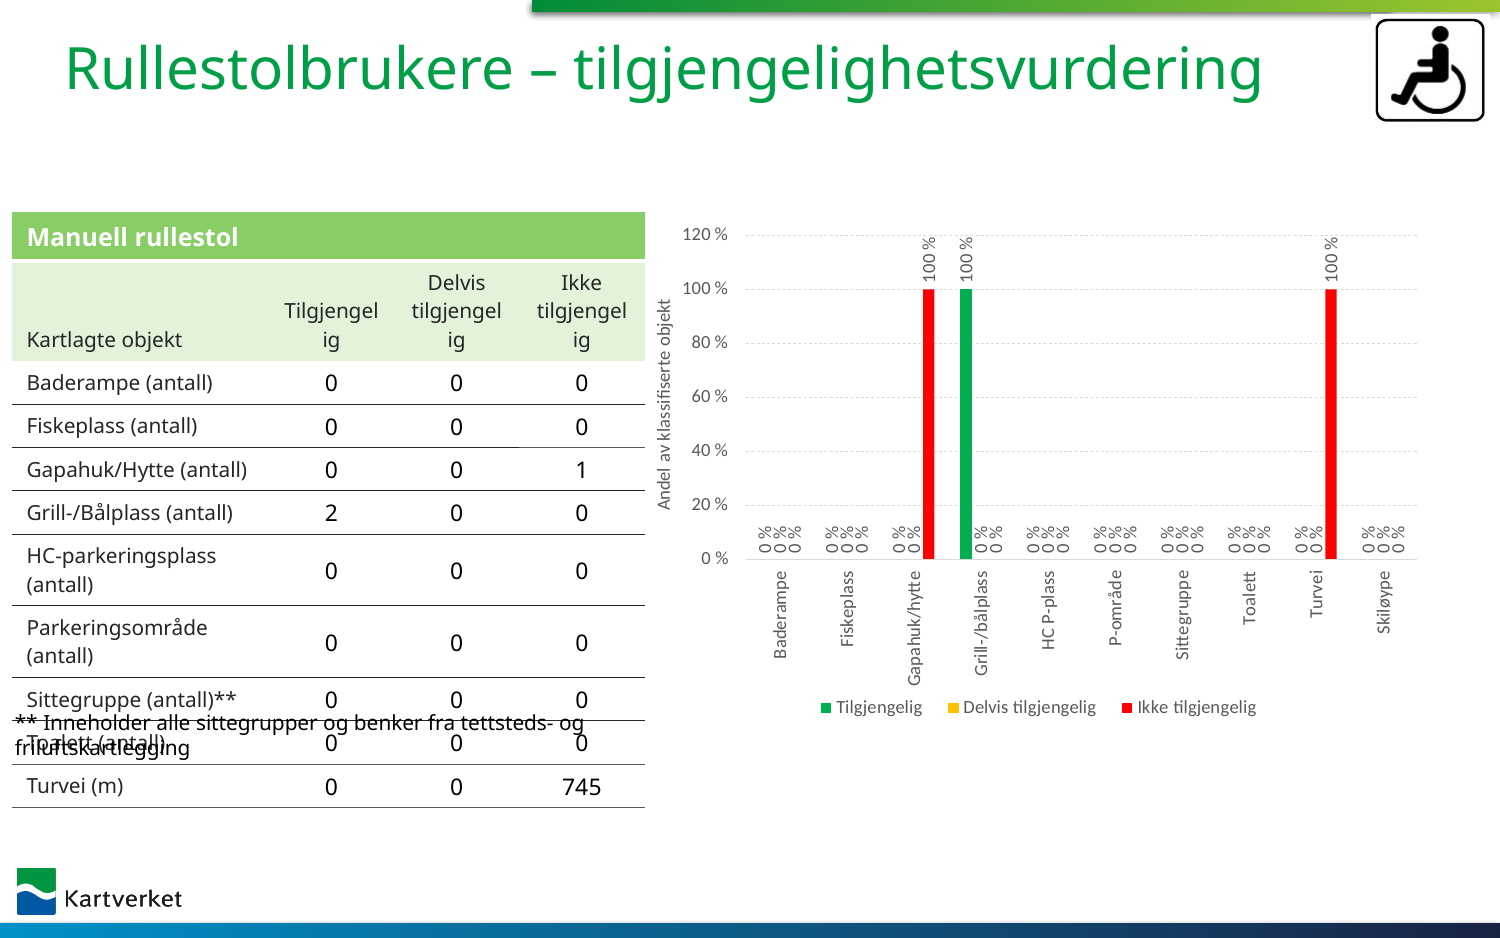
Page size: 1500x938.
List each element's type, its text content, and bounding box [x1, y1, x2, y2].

table_cell 0 [394, 491, 519, 534]
table_cell 0 [519, 361, 638, 404]
table_cell 0 [519, 606, 638, 677]
table_cell 0 [394, 361, 519, 404]
table_cell 0 [394, 678, 519, 702]
table_cell 0 [519, 405, 638, 447]
table_cell 0 [269, 768, 394, 807]
table_cell Kartlagte objekt [12, 263, 269, 361]
table_cell 0 [394, 448, 519, 490]
table_cell Grill-/Bålplass (antall) [12, 491, 269, 534]
table_cell 1 [519, 448, 638, 490]
table_cell HC-parkeringsplass (antall) [12, 535, 269, 605]
table_cell Baderampe (antall) [12, 361, 269, 404]
table_cell 0 [269, 606, 394, 677]
table_cell 0 [394, 606, 519, 677]
table_cell Parkeringsområde (antall) [12, 606, 269, 677]
table_cell Fiskeplass (antall) [12, 405, 269, 447]
table_cell Ikke tilgjengelig [519, 263, 638, 361]
text_box ** Inneholder alle sittegrupper og benker fra tettsteds- og friluftskartlegging [0, 702, 745, 768]
table_cell 0 [394, 405, 519, 447]
table_cell Gapahuk/Hytte (antall) [12, 448, 269, 490]
table_cell 0 [269, 535, 394, 605]
table_cell 0 [519, 491, 638, 534]
table_cell 745 [519, 768, 645, 807]
table_cell Turvei (m) [12, 768, 269, 807]
table_cell Tilgjengelig [269, 263, 394, 361]
picture [643, 218, 1427, 728]
table_cell 0 [519, 535, 638, 605]
table_cell 2 [269, 491, 394, 534]
text_box Rullestolbrukere – tilgjengelighetsvurdering [49, 12, 1372, 109]
table_cell 0 [269, 361, 394, 404]
table_cell 0 [269, 678, 394, 702]
table_cell 0 [269, 405, 394, 447]
table_cell 0 [269, 448, 394, 490]
table_cell 0 [394, 535, 519, 605]
table_cell Sittegruppe (antall)** [12, 678, 269, 702]
table_cell Delvis tilgjengelig [394, 263, 519, 361]
table_cell 0 [519, 678, 638, 702]
picture [1371, 13, 1491, 127]
table_cell 0 [394, 768, 519, 807]
table_header Manuell rullestol [12, 212, 645, 259]
